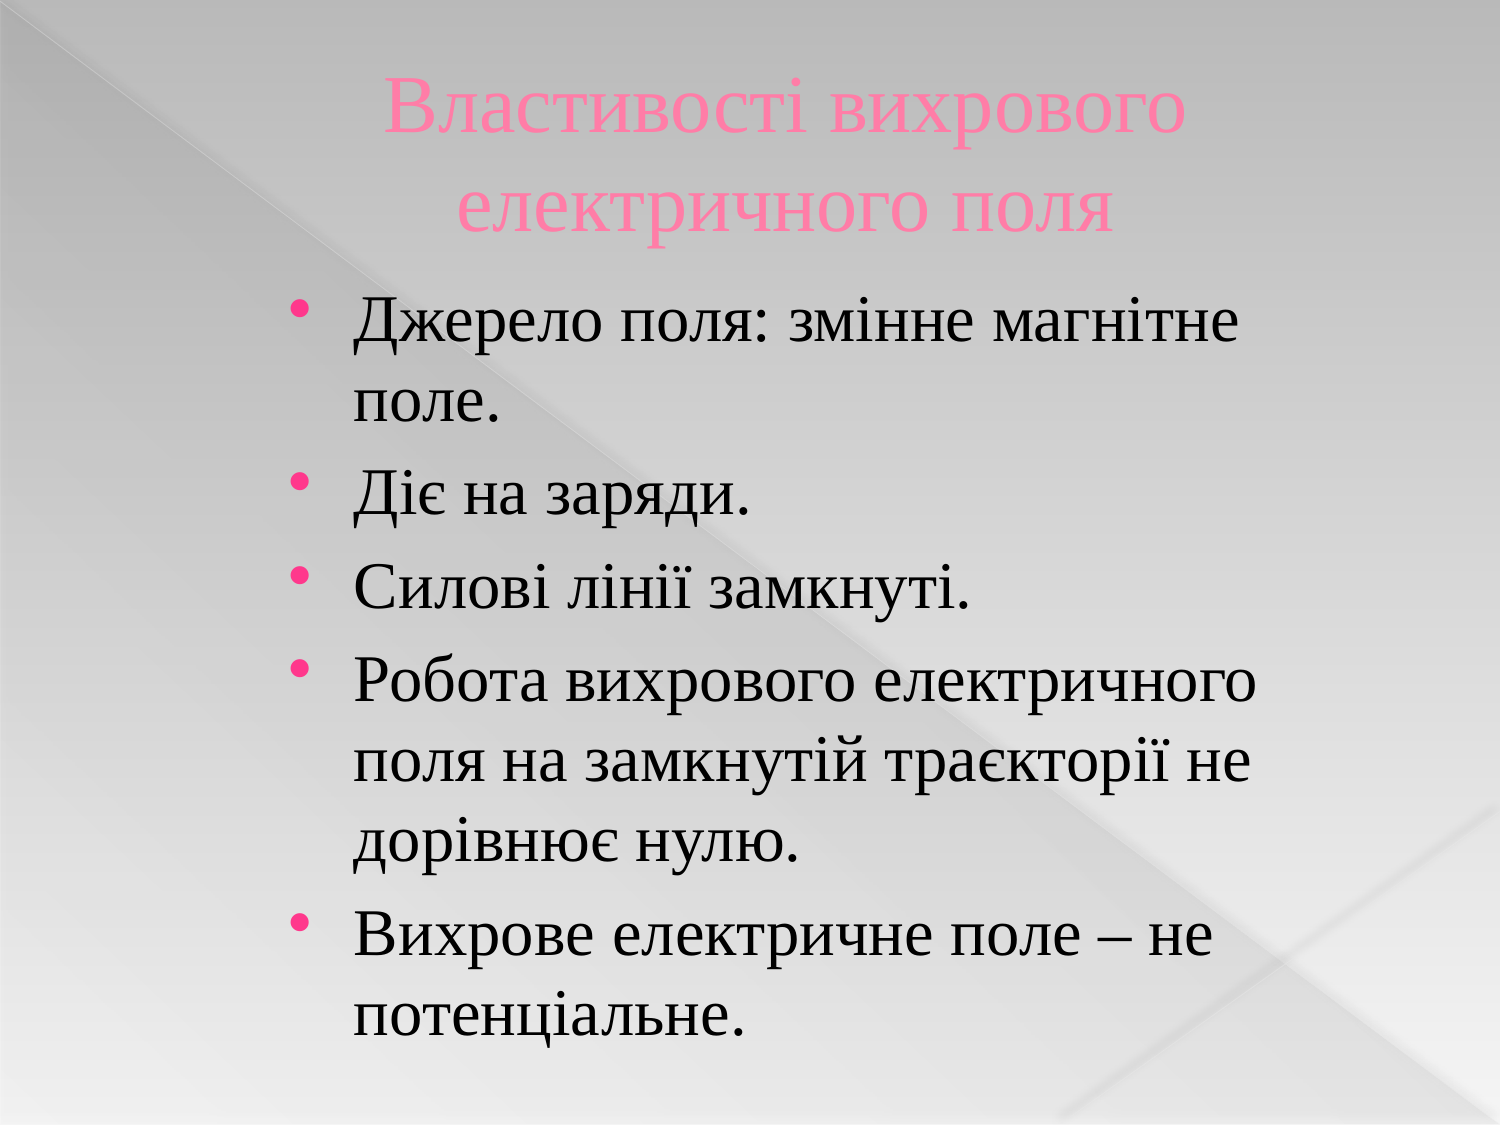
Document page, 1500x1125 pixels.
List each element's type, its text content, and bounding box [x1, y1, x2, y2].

text_box [584, 739, 1069, 800]
list Джерело поля: змінне магнітне поле. Діє на заряди. Силові лінії замкнуті. Робота вихрового електричного поля на замкнутій траєкторії не дорівнює нулю. Вихрове електричне поле – не потенціальне. [265, 267, 1416, 1083]
title Властивості вихрового електричного поля [70, 42, 1440, 256]
